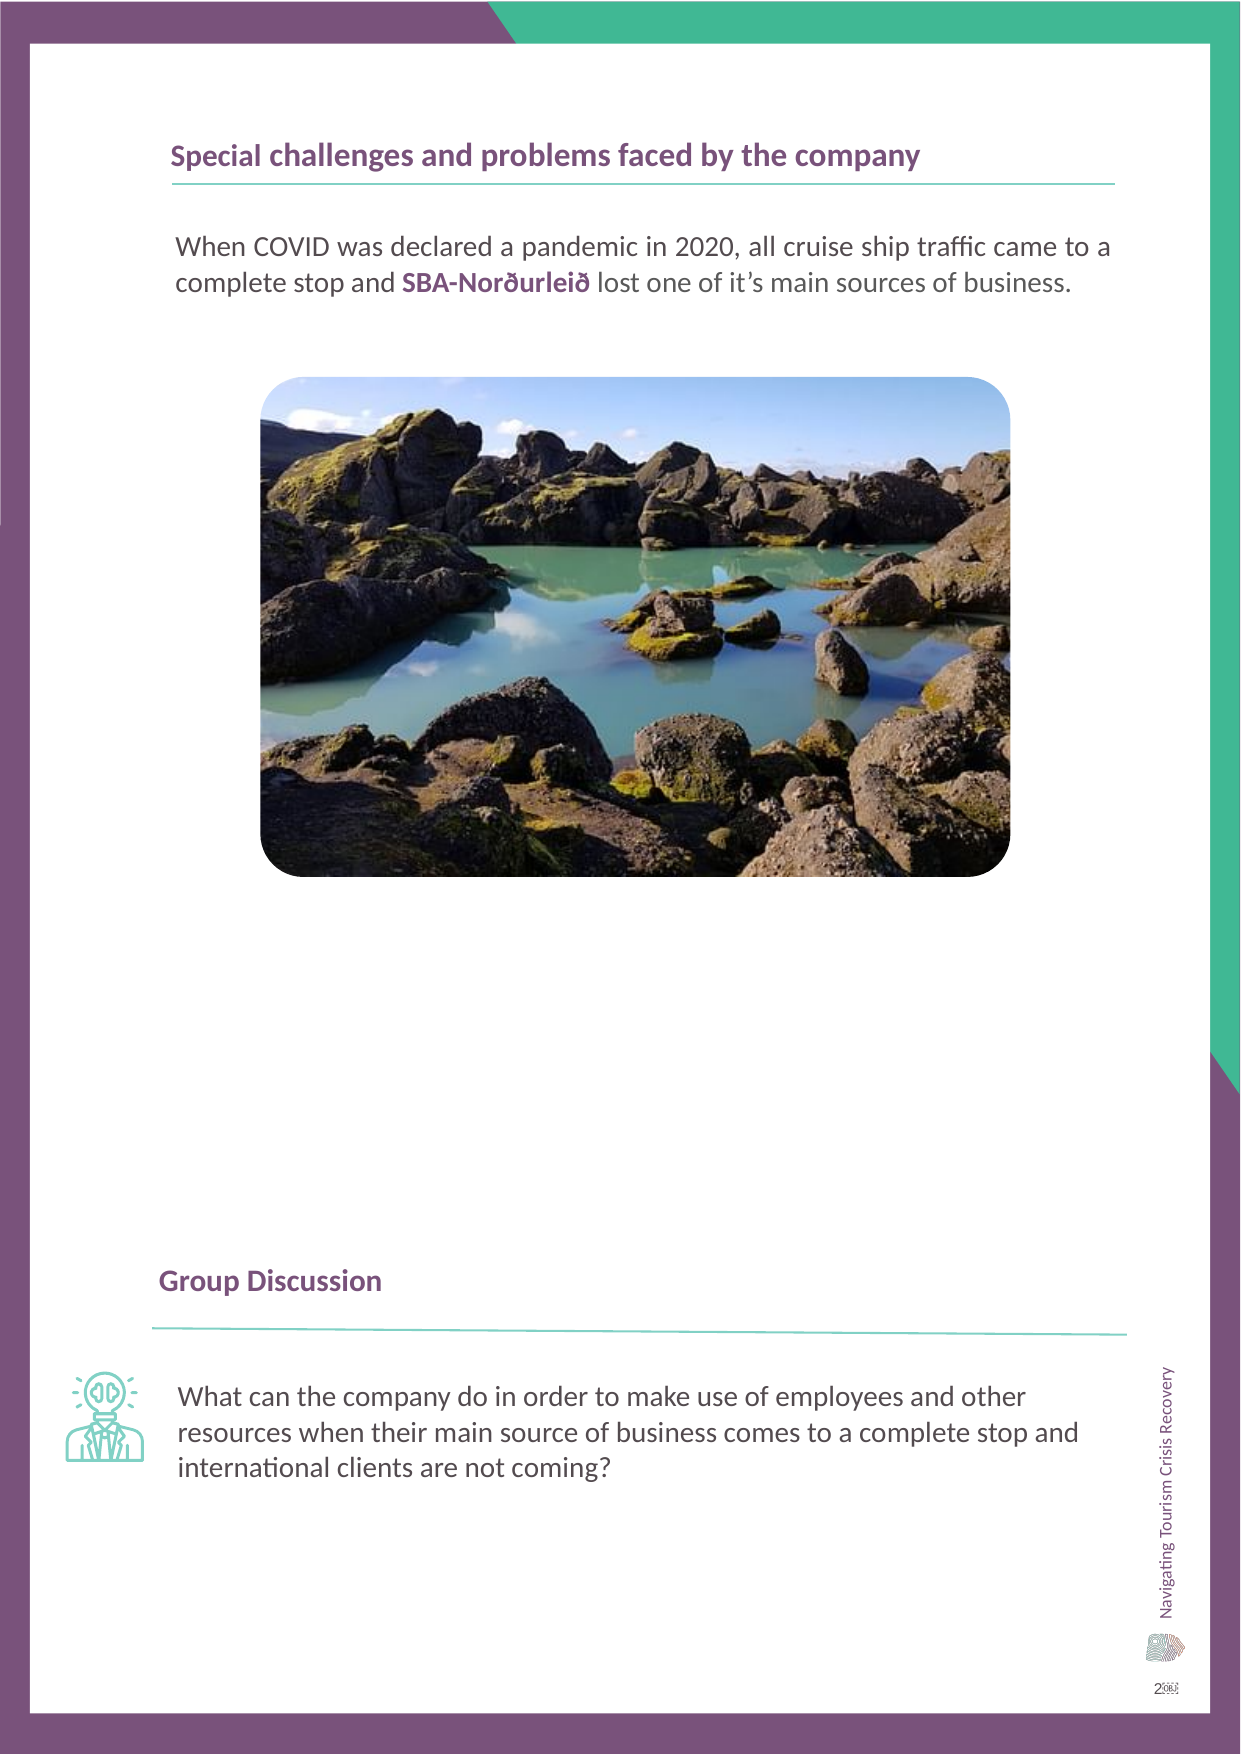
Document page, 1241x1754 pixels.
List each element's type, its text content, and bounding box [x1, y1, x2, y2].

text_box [65, 1371, 145, 1463]
text_box When COVID was declared a pandemic in 2020, all cruise ship traffic came to a complete stop and SBA-Norðurleið lost one of it’s main sources of business. [160, 219, 1127, 756]
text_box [151, 1328, 1128, 1335]
picture [1142, 1631, 1189, 1667]
list Special challenges and problems faced by the company [155, 122, 1139, 185]
picture [260, 376, 1011, 878]
text_box What can the company do in order to make use of employees and other resources when their main source of business comes to a complete stop and international clients are not coming? [162, 1309, 1139, 1551]
text_box Group Discussion [143, 1248, 1127, 1310]
